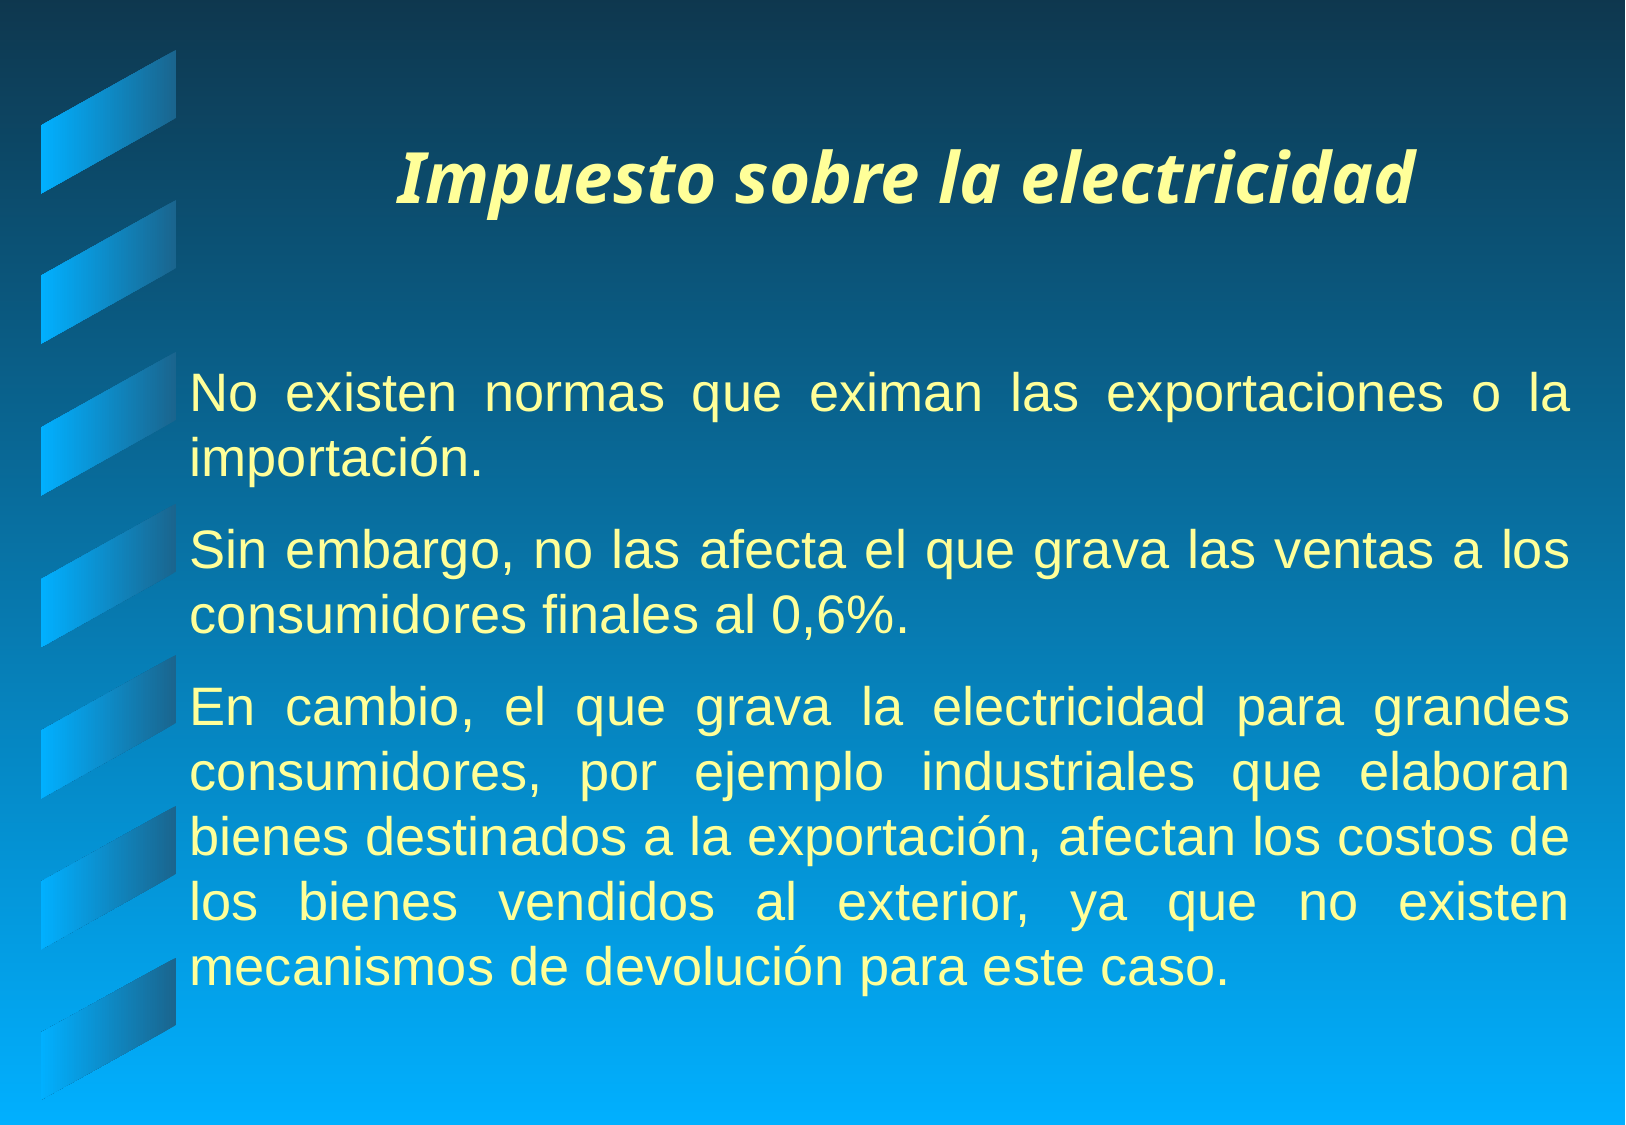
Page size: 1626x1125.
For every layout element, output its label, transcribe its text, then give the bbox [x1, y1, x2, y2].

title Impuesto sobre la electricidad [216, 68, 1599, 226]
text_box No existen normas que eximan las exportaciones o la importación. Sin embargo, no las afecta el que grava las ventas a los consumidores finales al 0,6%. En cambio, el que grava la electricidad para grandes consumidores, por ejemplo industriales que elaboran bienes destinados a la exportación, afectan los costos de los bienes vendidos al exterior, ya que no existen mecanismos de devolución para este caso. [174, 350, 1588, 1096]
